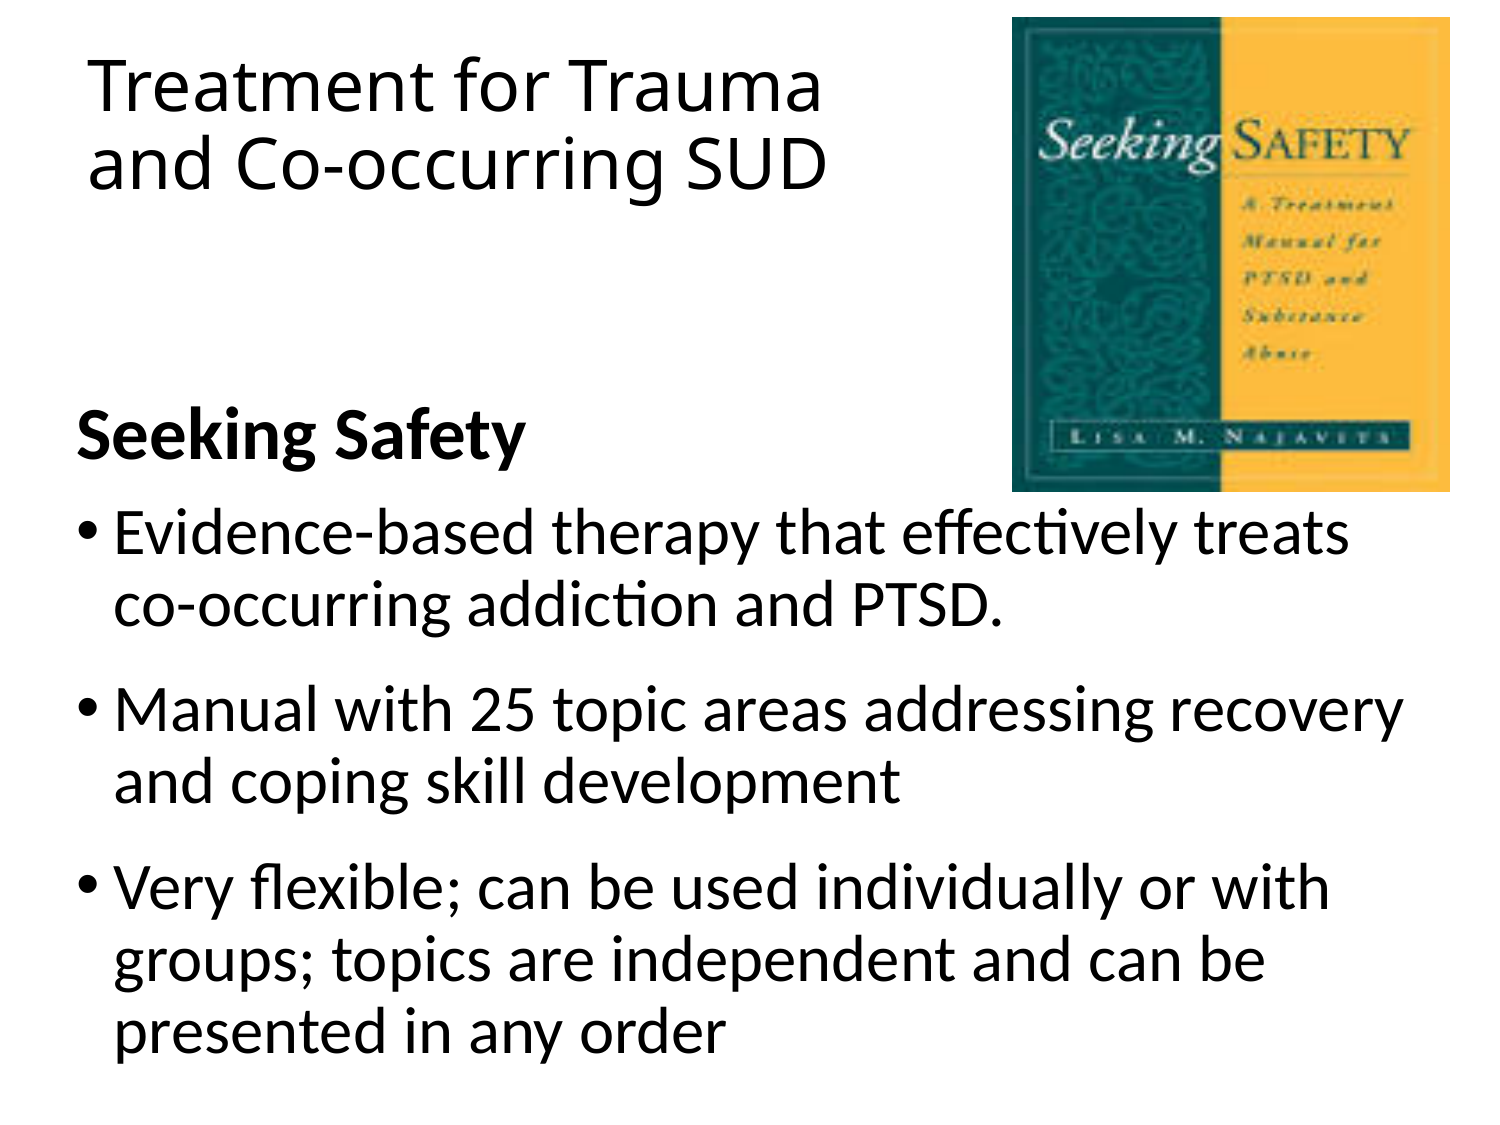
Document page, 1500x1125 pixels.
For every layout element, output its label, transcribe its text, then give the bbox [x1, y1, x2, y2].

list Seeking Safety Evidence-based therapy that effectively treats co-occurring addiction and PTSD. Manual with 25 topic areas addressing recovery and coping skill development Very flexible; can be used individually or with groups; topics are independent and can be presented in any order [61, 387, 1439, 1125]
picture [1012, 17, 1450, 492]
title Treatment for Trauma and Co-occurring SUD [72, 42, 1012, 213]
